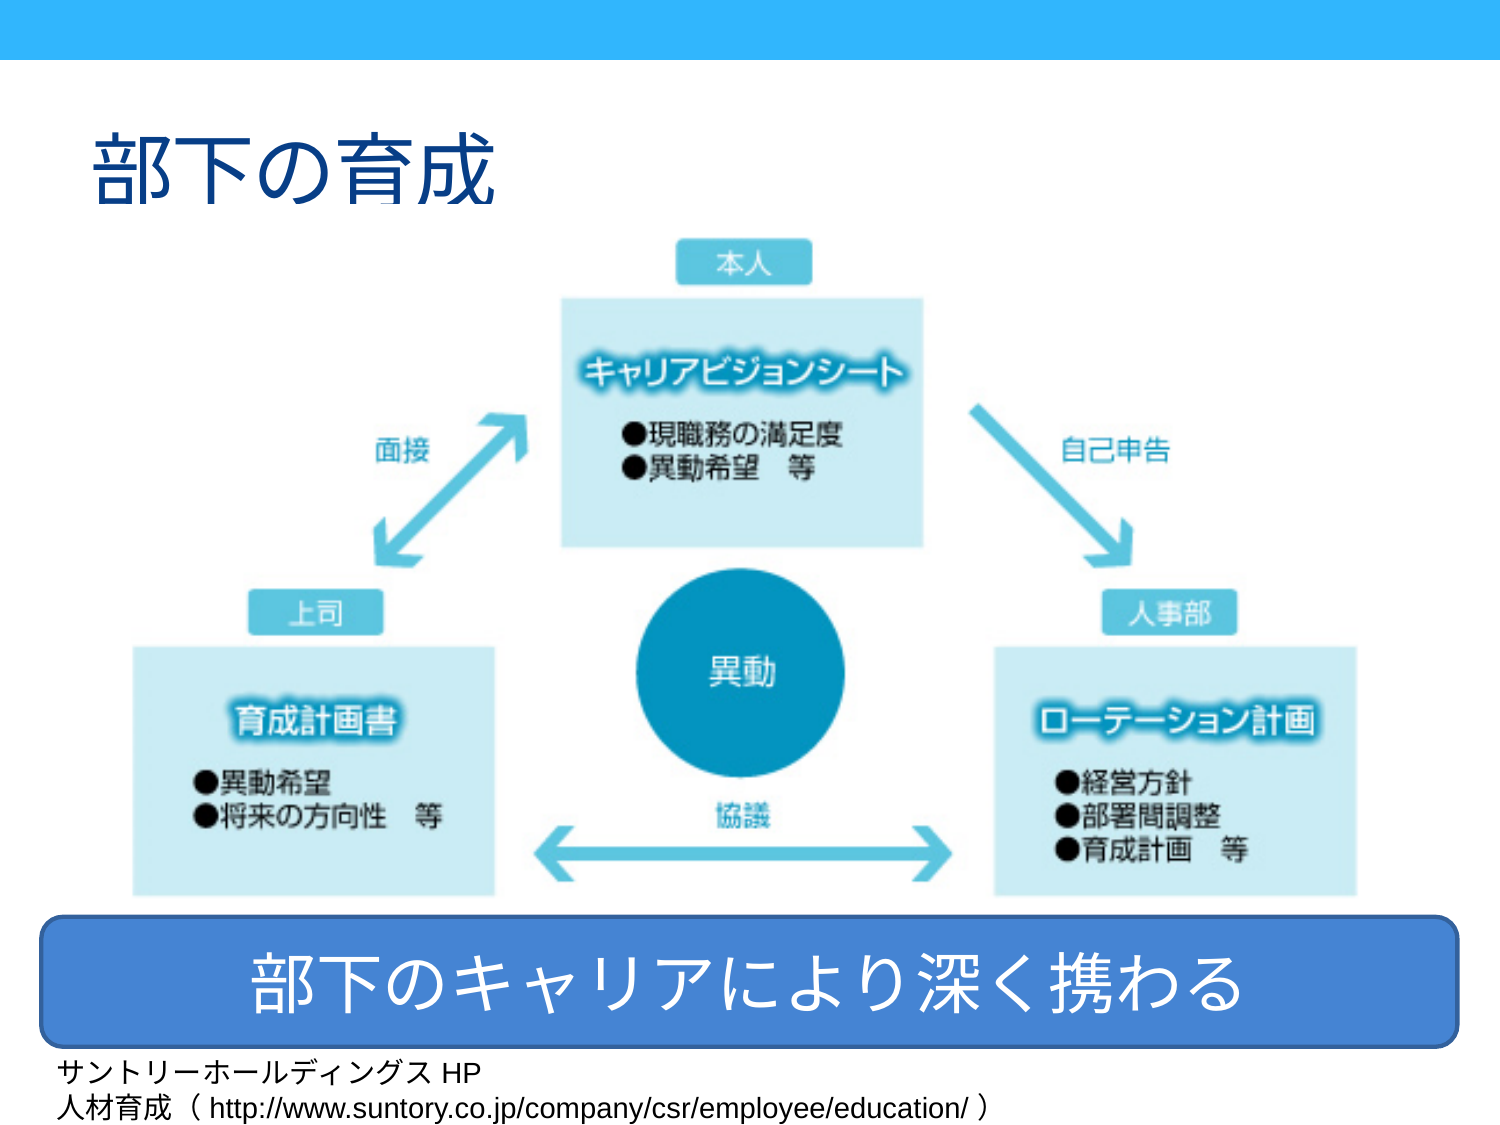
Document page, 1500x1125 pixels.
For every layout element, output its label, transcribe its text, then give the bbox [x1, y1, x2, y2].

picture [1, 204, 1458, 938]
text_box サントリーホールディングスHP 人材育成（http://www.suntory.co.jp/company/csr/employee/education/） [41, 1046, 1424, 1125]
title 部下の育成 [75, 87, 1425, 201]
text_box 部下のキャリアにより深く携わる [39, 947, 1460, 1049]
